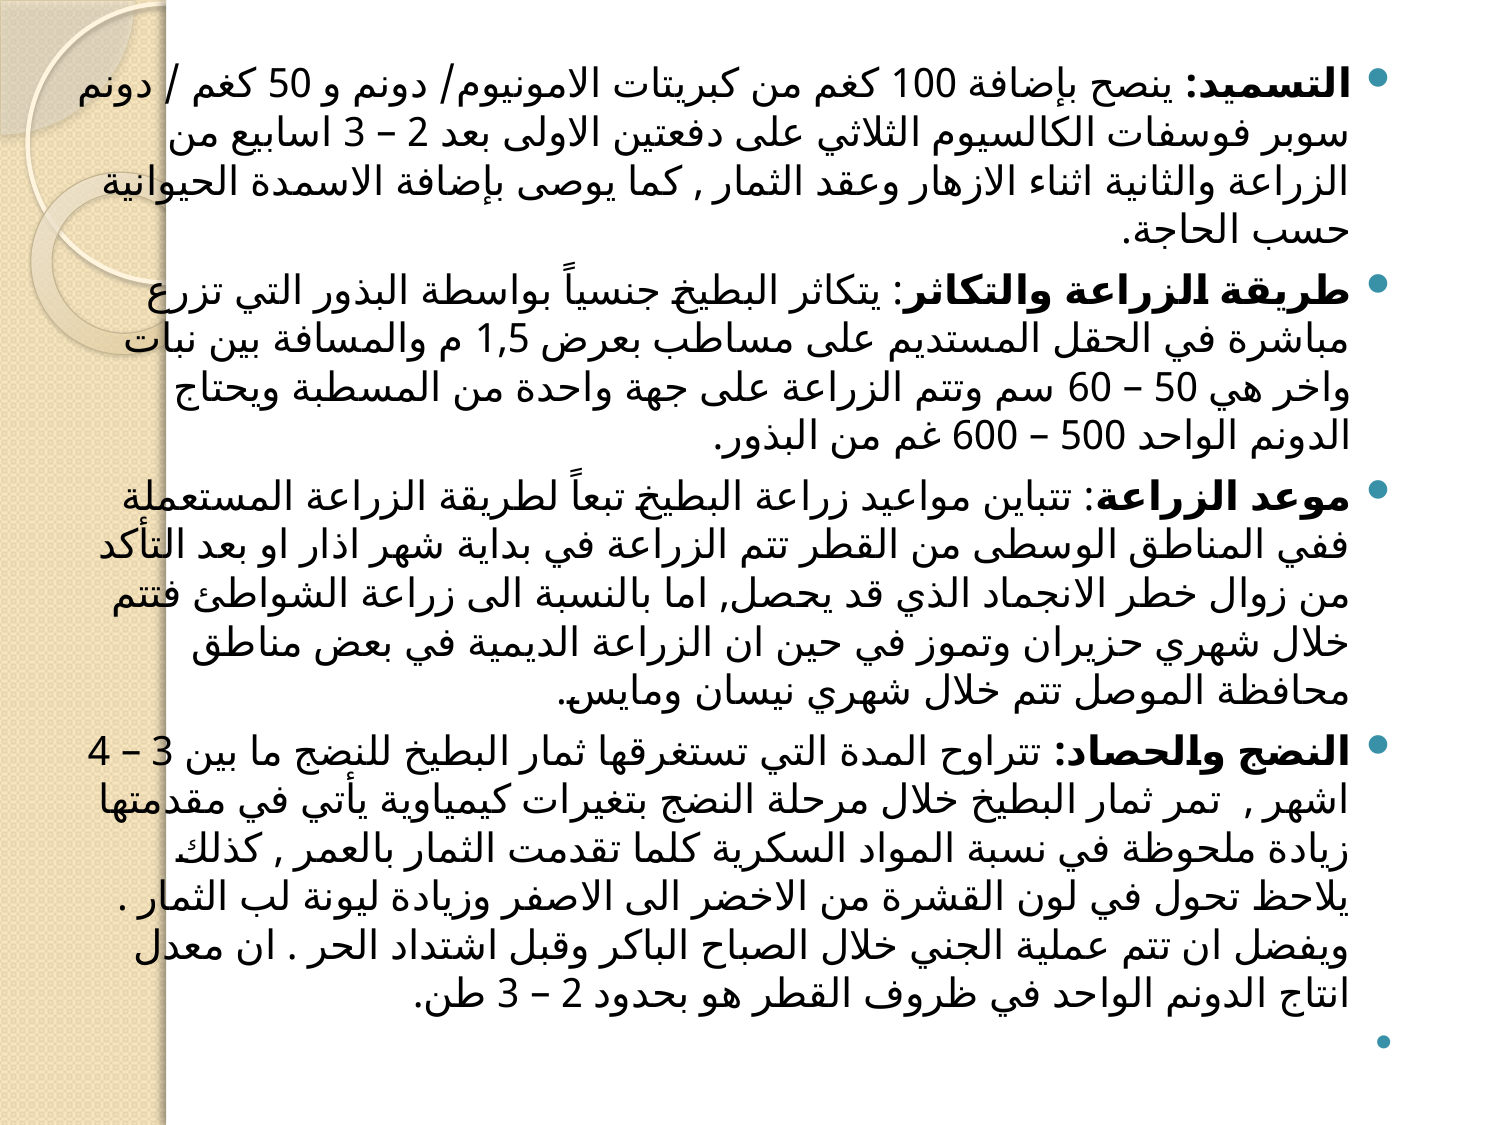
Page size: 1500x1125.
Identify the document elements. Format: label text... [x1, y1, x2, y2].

list التسميد: ينصح بإضافة 100 كغم من كبريتات الامونيوم/ دونم و 50 كغم / دونم سوبر فوسفات الكالسيوم الثلاثي على دفعتين الاولى بعد 2 – 3 اسابيع من الزراعة والثانية اثناء الازهار وعقد الثمار , كما يوصى بإضافة الاسمدة الحيوانية حسب الحاجة. طريقة الزراعة والتكاثر: يتكاثر البطيخ جنسياً بواسطة البذور التي تزرع مباشرة في الحقل المستديم على مساطب بعرض 1,5 م والمسافة بين نبات واخر هي 50 – 60 سم وتتم الزراعة على جهة واحدة من المسطبة ويحتاج الدونم الواحد 500 – 600 غم من البذور. موعد الزراعة: تتباين مواعيد زراعة البطيخ تبعاً لطريقة الزراعة المستعملة ففي المناطق الوسطى من القطر تتم الزراعة في بداية شهر اذار او بعد التأكد من زوال خطر الانجماد الذي قد يحصل, اما بالنسبة الى زراعة الشواطئ فتتم خلال شهري حزيران وتموز في حين ان الزراعة الديمية في بعض مناطق محافظة الموصل تتم خلال شهري نيسان ومايس. النضج والحصاد: تتراوح المدة التي تستغرقها ثمار البطيخ للنضج ما بين 3 – 4 اشهر , تمر ثمار البطيخ خلال مرحلة النضج بتغيرات كيمياوية يأتي في مقدمتها زيادة ملحوظة في نسبة المواد السكرية كلما تقدمت الثمار بالعمر , كذلك يلاحظ تحول في لون القشرة من الاخضر الى الاصفر وزيادة ليونة لب الثمار . ويفضل ان تتم عملية الجني خلال الصباح الباكر وقبل اشتداد الحر . ان معدل انتاج الدونم الواحد في ظروف القطر هو بحدود 2 – 3 طن. [62, 50, 1425, 1075]
title [235, 45, 1466, 233]
